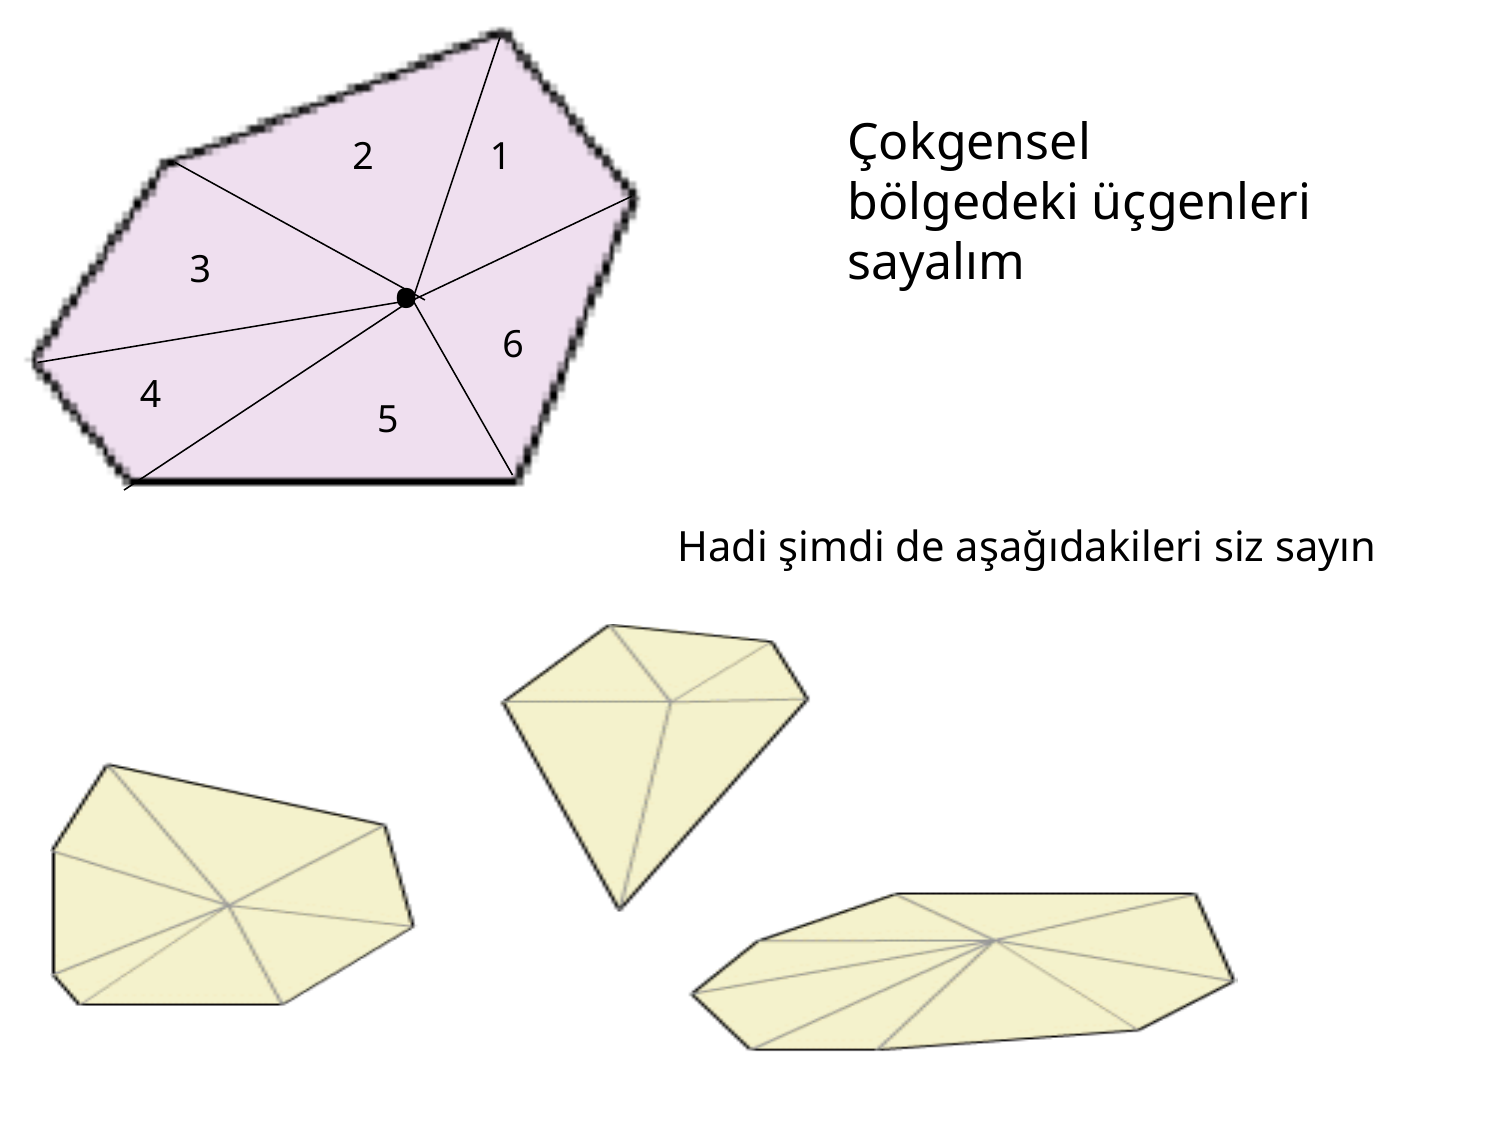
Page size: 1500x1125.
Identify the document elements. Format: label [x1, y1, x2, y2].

text_box [0, 0, 1500, 1125]
picture [49, 624, 1238, 1053]
